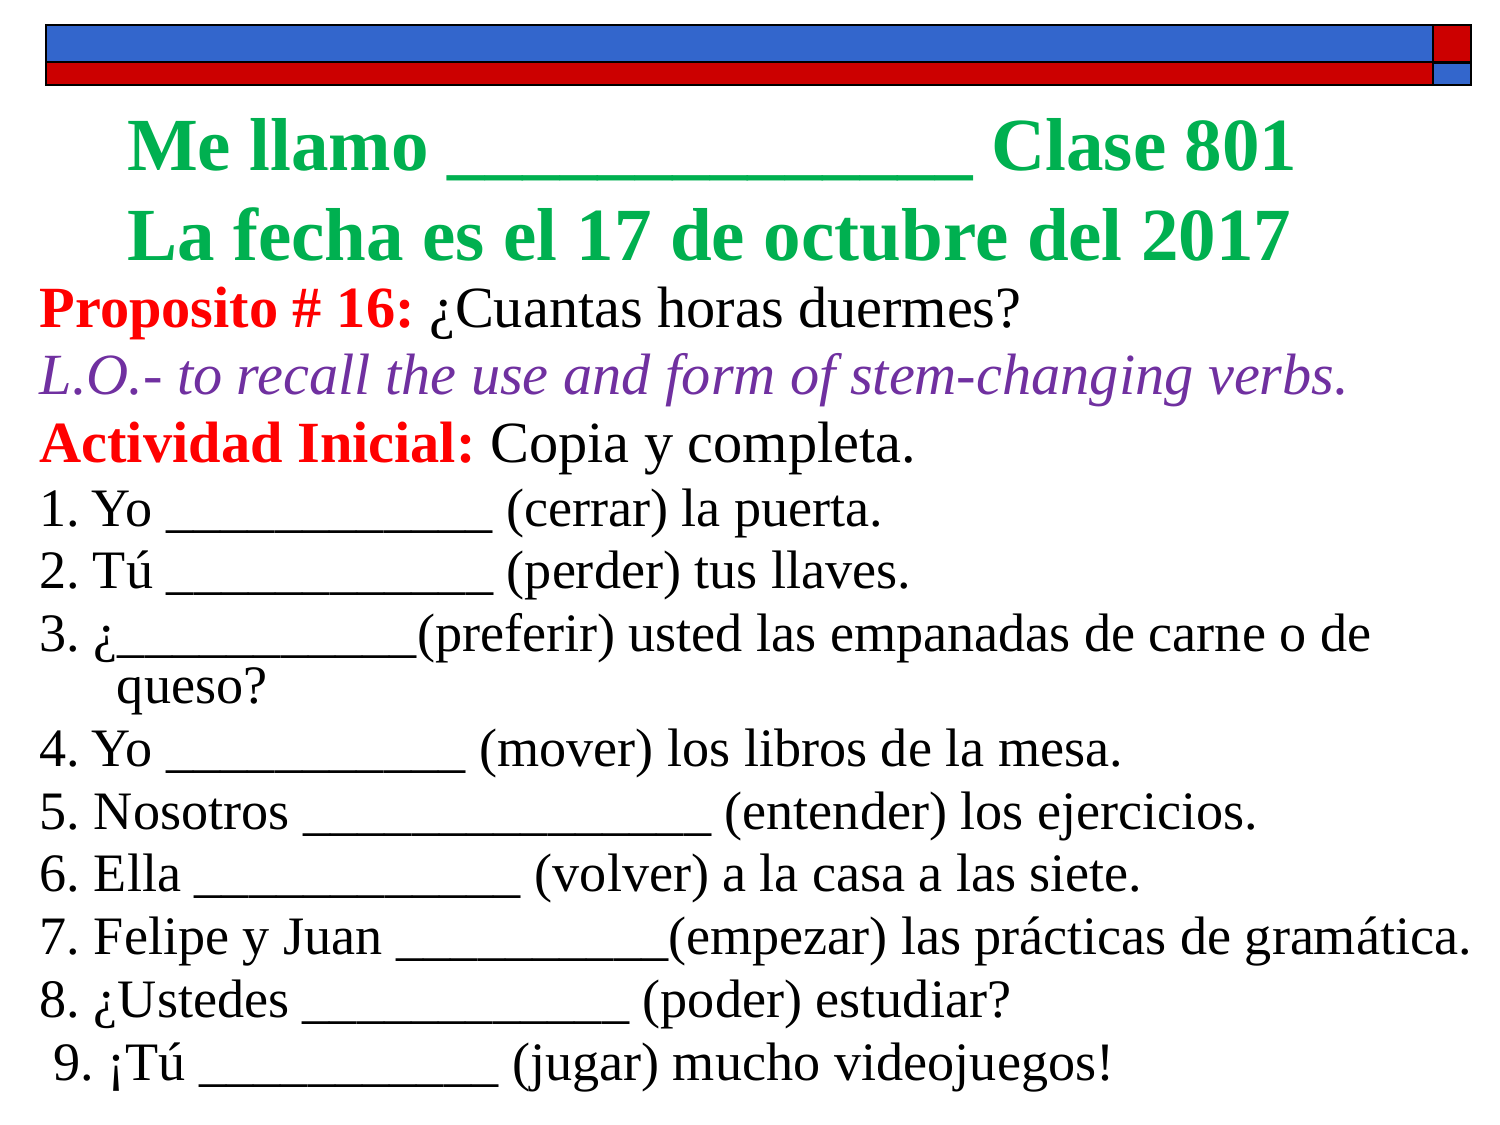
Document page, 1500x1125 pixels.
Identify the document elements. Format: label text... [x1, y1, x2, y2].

text_box Proposito # 16: ¿Cuantas horas duermes? L.O.- to recall the use and form of stem-changing verbs. Actividad Inicial: Copia y completa. 1. Yo ____________ (cerrar) la puerta. 2. Tú ____________ (perder) tus llaves. 3. ¿___________(preferir) usted las empanadas de carne o de queso? 4. Yo ___________ (mover) los libros de la mesa. 5. Nosotros _______________ (entender) los ejercicios. 6. Ella ____________ (volver) a la casa a las siete. 7. Felipe y Juan __________(empezar) las prácticas de gramática. 8. ¿Ustedes ____________ (poder) estudiar? 9. ¡Tú ___________ (jugar) mucho videojuegos! [24, 275, 1500, 1125]
text_box Me llamo ______________ Clase 801 La fecha es el 17 de octubre del 2017 [112, 87, 1463, 275]
